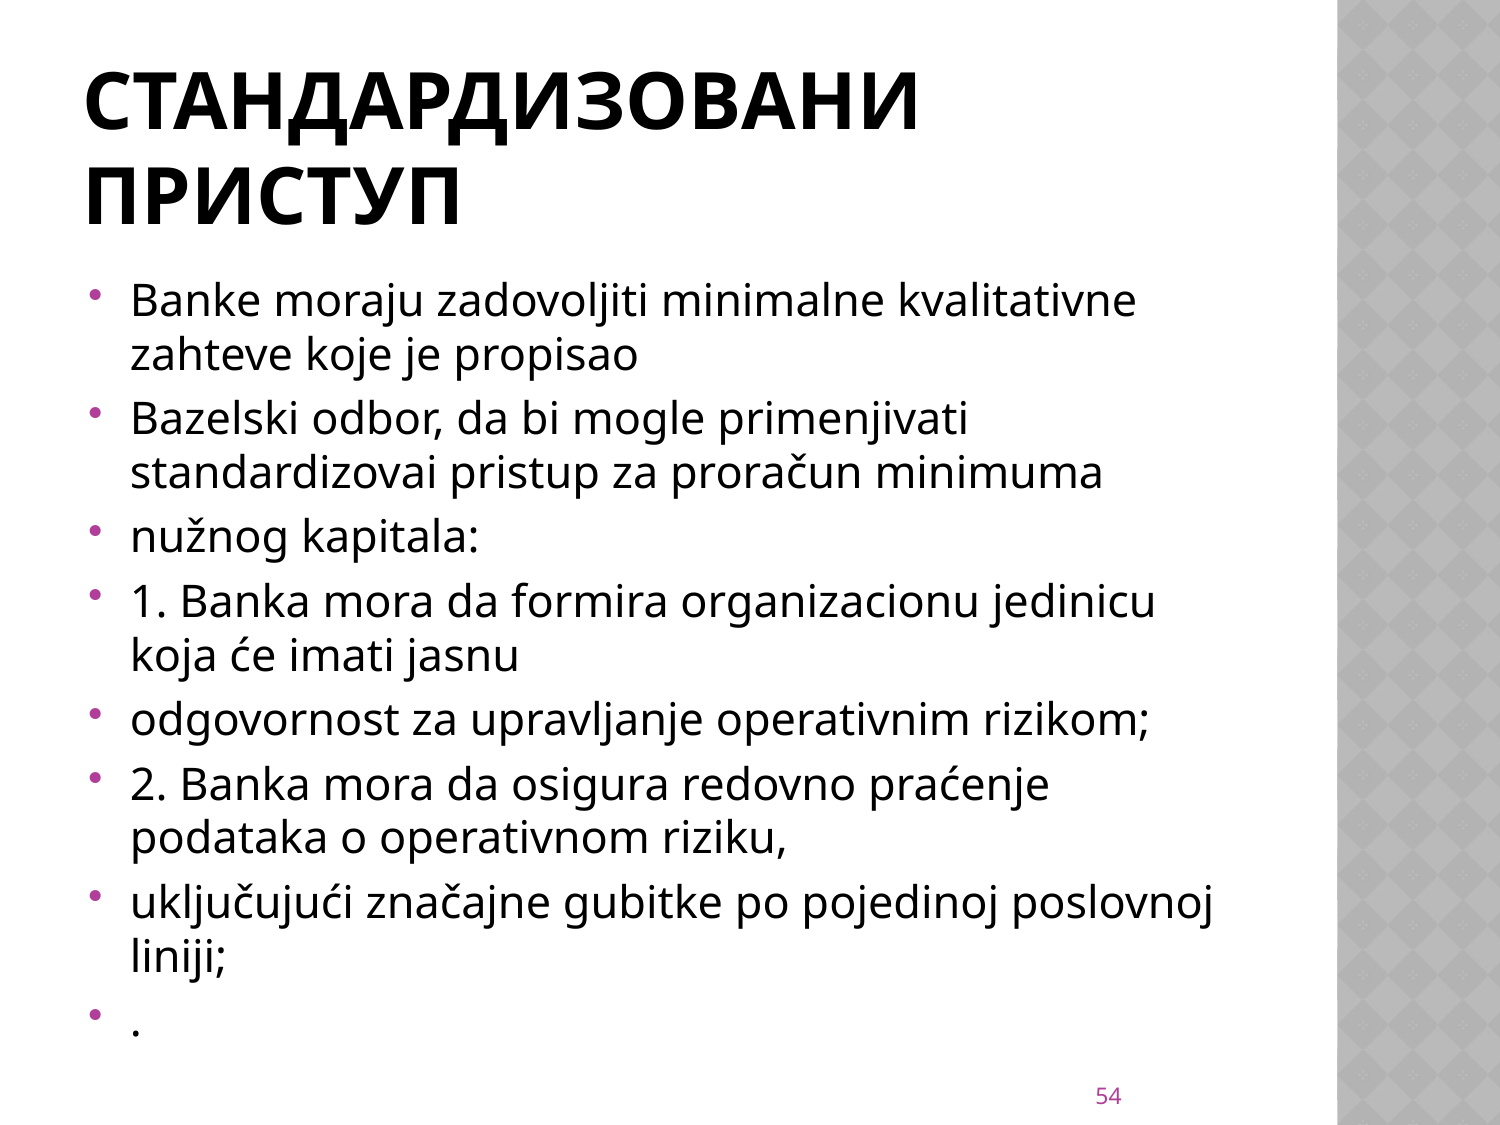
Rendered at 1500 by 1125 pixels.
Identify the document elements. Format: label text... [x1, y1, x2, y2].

slide_number 54 [1025, 1075, 1122, 1113]
title Стандардизовани приступ [75, 52, 1263, 240]
list Banke moraju zadovoljiti minimalne kvalitativne zahteve koje je propisao Bazelski odbor, da bi mogle primenjivati standardizovai pristup za proračun minimuma nužnog kapitala: 1. Banka mora da formira organizacionu jedinicu koja će imati jasnu odgovornost za upravljanje operativnim rizikom; 2. Banka mora da osigura redovno praćenje podataka o operativnom riziku, uključujući značajne gubitke po pojedinoj poslovnoj liniji; . [75, 264, 1263, 1059]
